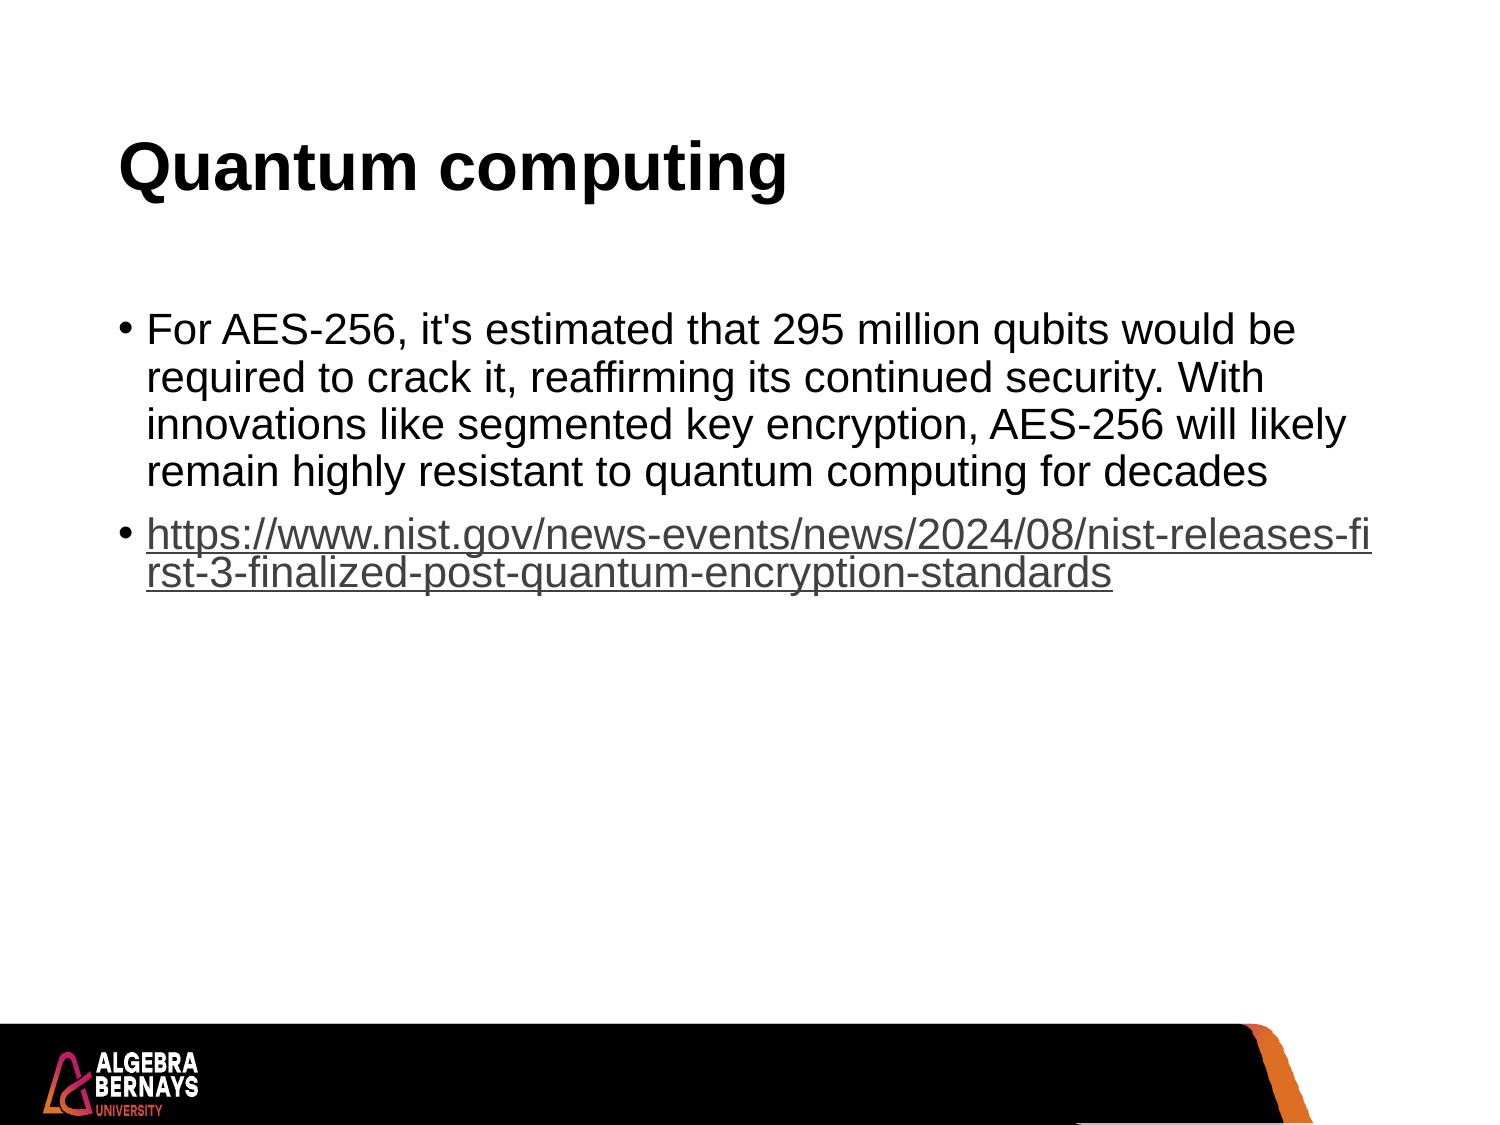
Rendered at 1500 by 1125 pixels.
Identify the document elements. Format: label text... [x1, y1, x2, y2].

picture [0, 1023, 1468, 1125]
list For AES-256, it's estimated that 295 million qubits would be required to crack it, reaffirming its continued security. With innovations like segmented key encryption, AES-256 will likely remain highly resistant to quantum computing for decades https://www.nist.gov/news-events/news/2024/08/nist-releases-first-3-finalized-post-quantum-encryption-standards [103, 299, 1397, 1014]
title Quantum computing [103, 59, 1397, 278]
